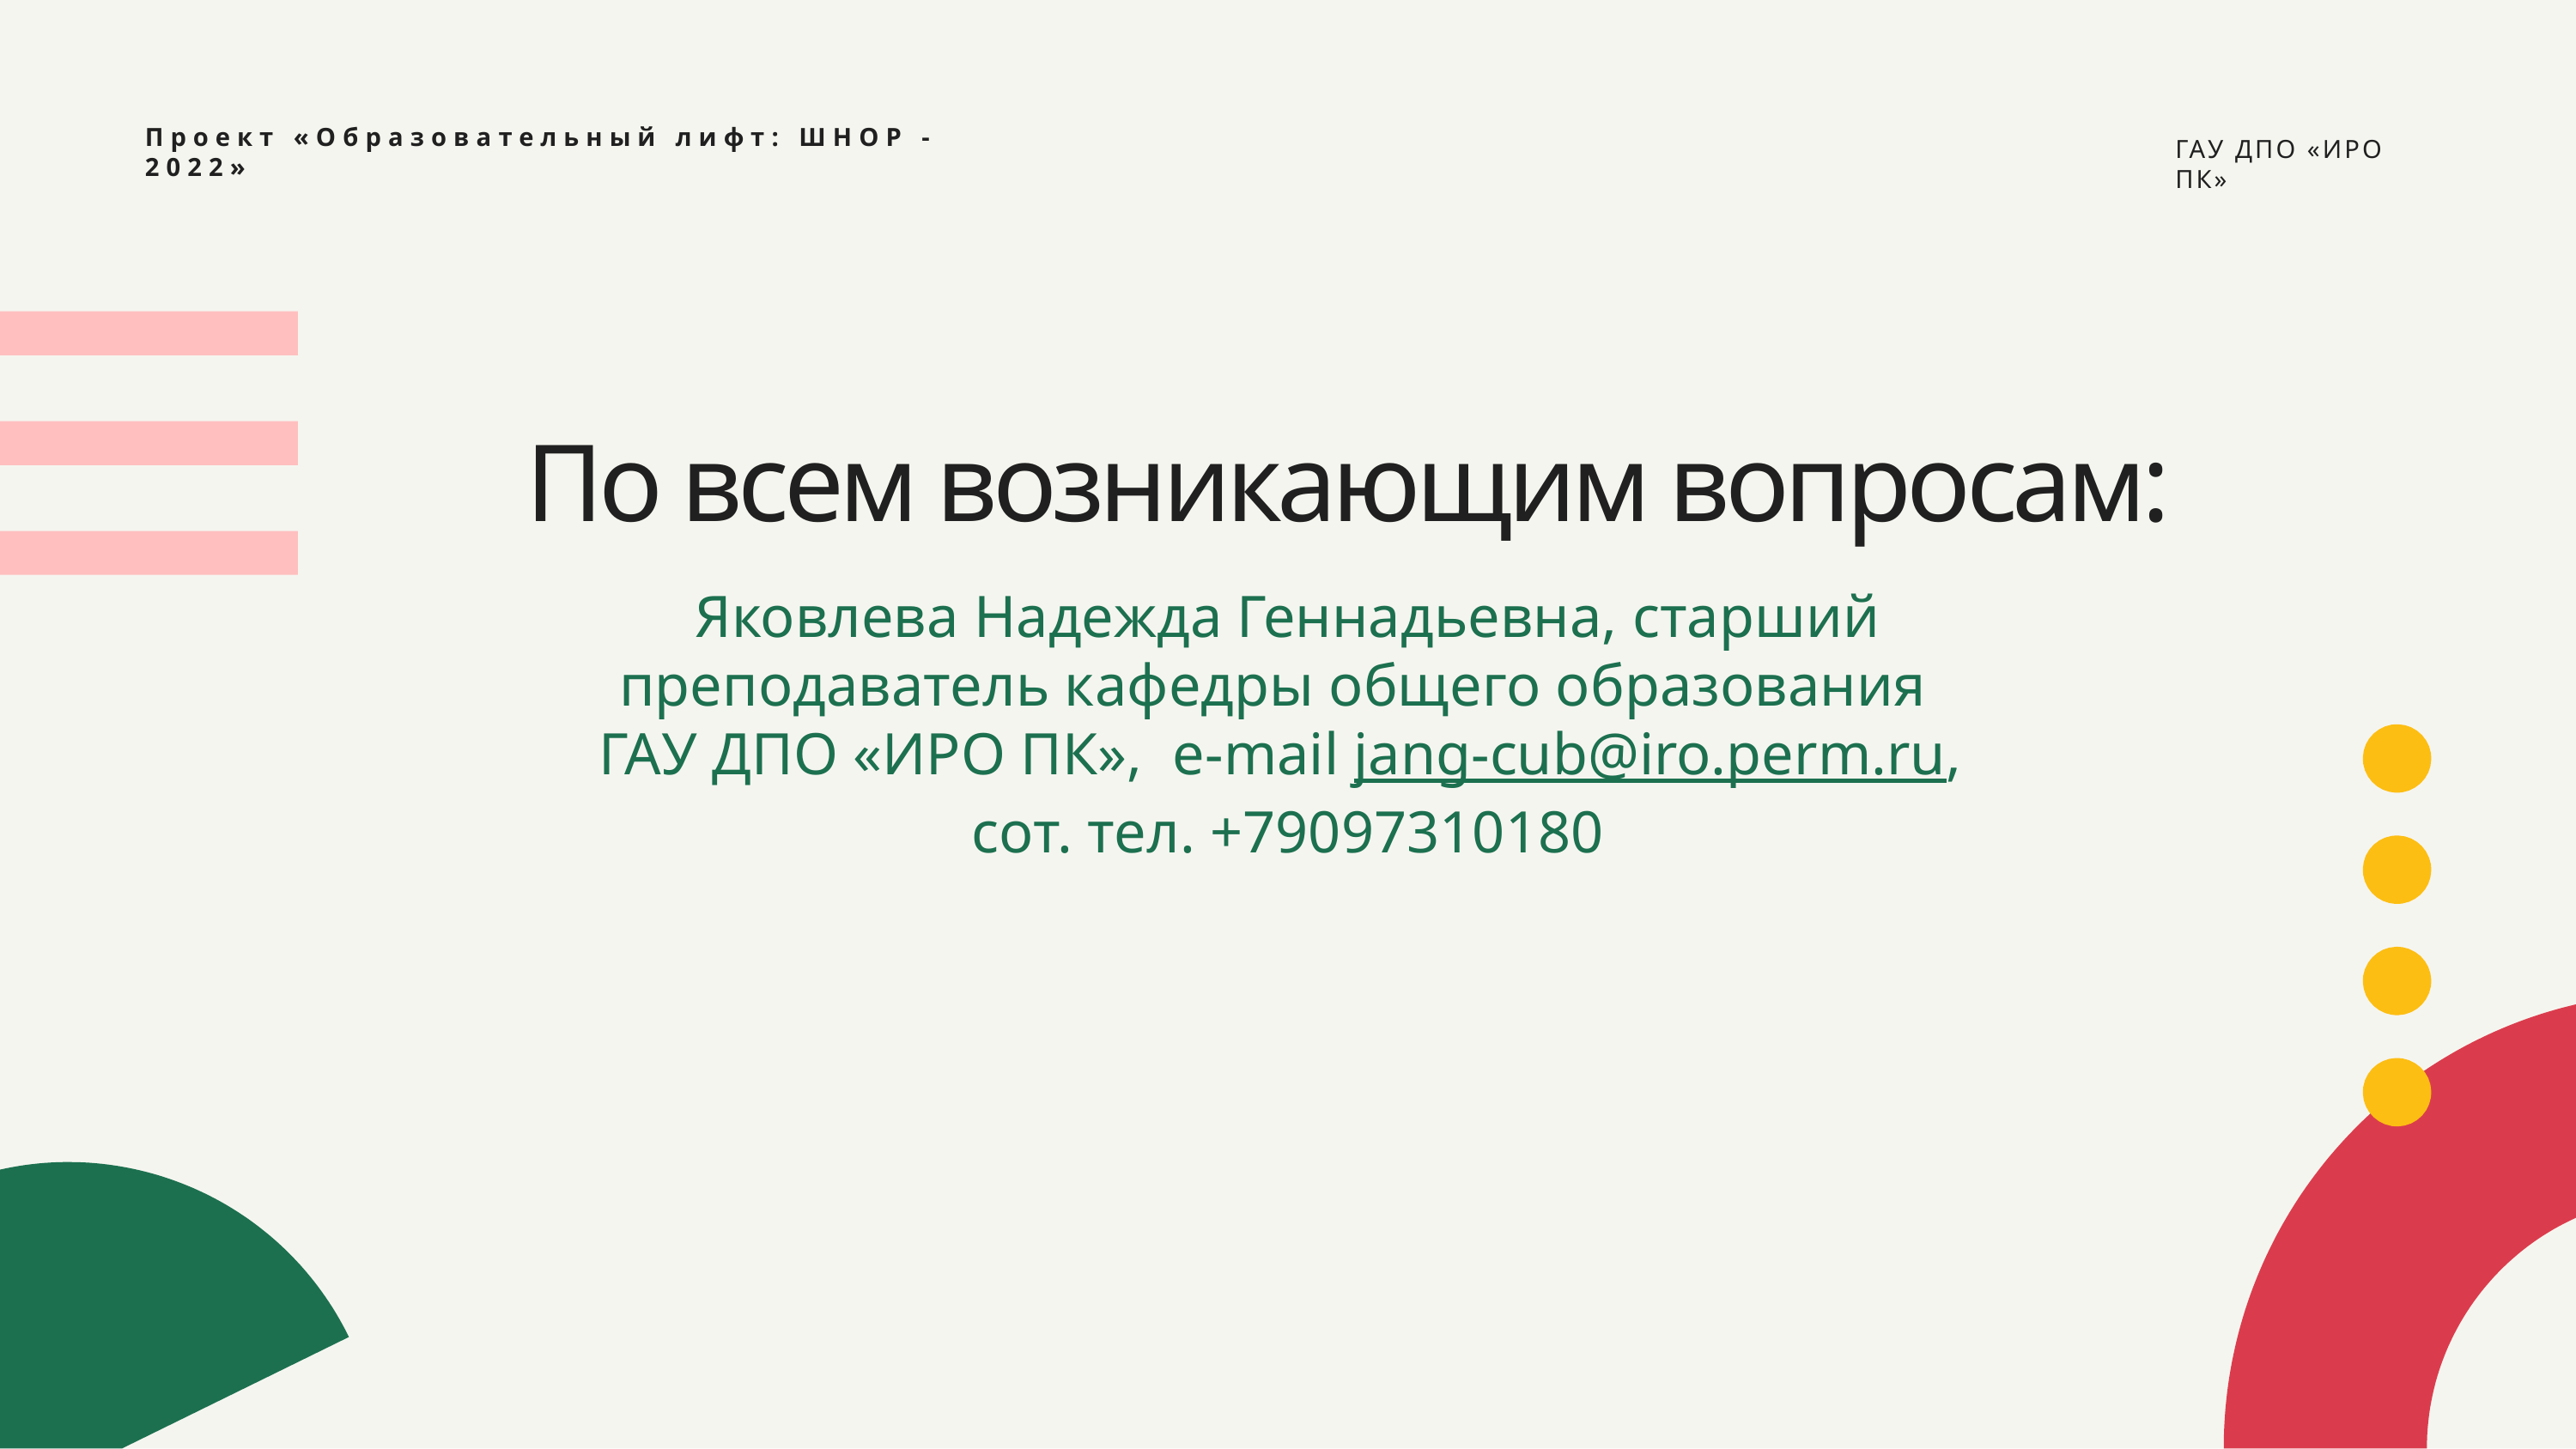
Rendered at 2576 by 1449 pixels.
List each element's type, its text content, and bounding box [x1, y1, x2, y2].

text_box [0, 530, 298, 575]
title По всем возникающим вопросам: [524, 413, 2174, 657]
text_box [0, 421, 298, 465]
text_box [0, 1161, 349, 1449]
text_box [2362, 835, 2432, 904]
text_box ГАУ ДПО «ИРО ПК» [2173, 130, 2433, 193]
text_box Яковлева Надежда Геннадьевна, старший преподаватель кафедры общего образования ГАУ ДПО «ИРО ПК», e-mail jang-cub@iro.perm.ru, сот. тел. +79097310180 [568, 657, 2008, 925]
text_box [2223, 946, 2576, 1449]
text_box [0, 311, 298, 355]
text_box [2362, 724, 2432, 793]
text_box Проект «Образовательный лифт: ШНОР - 2022» [143, 119, 966, 182]
